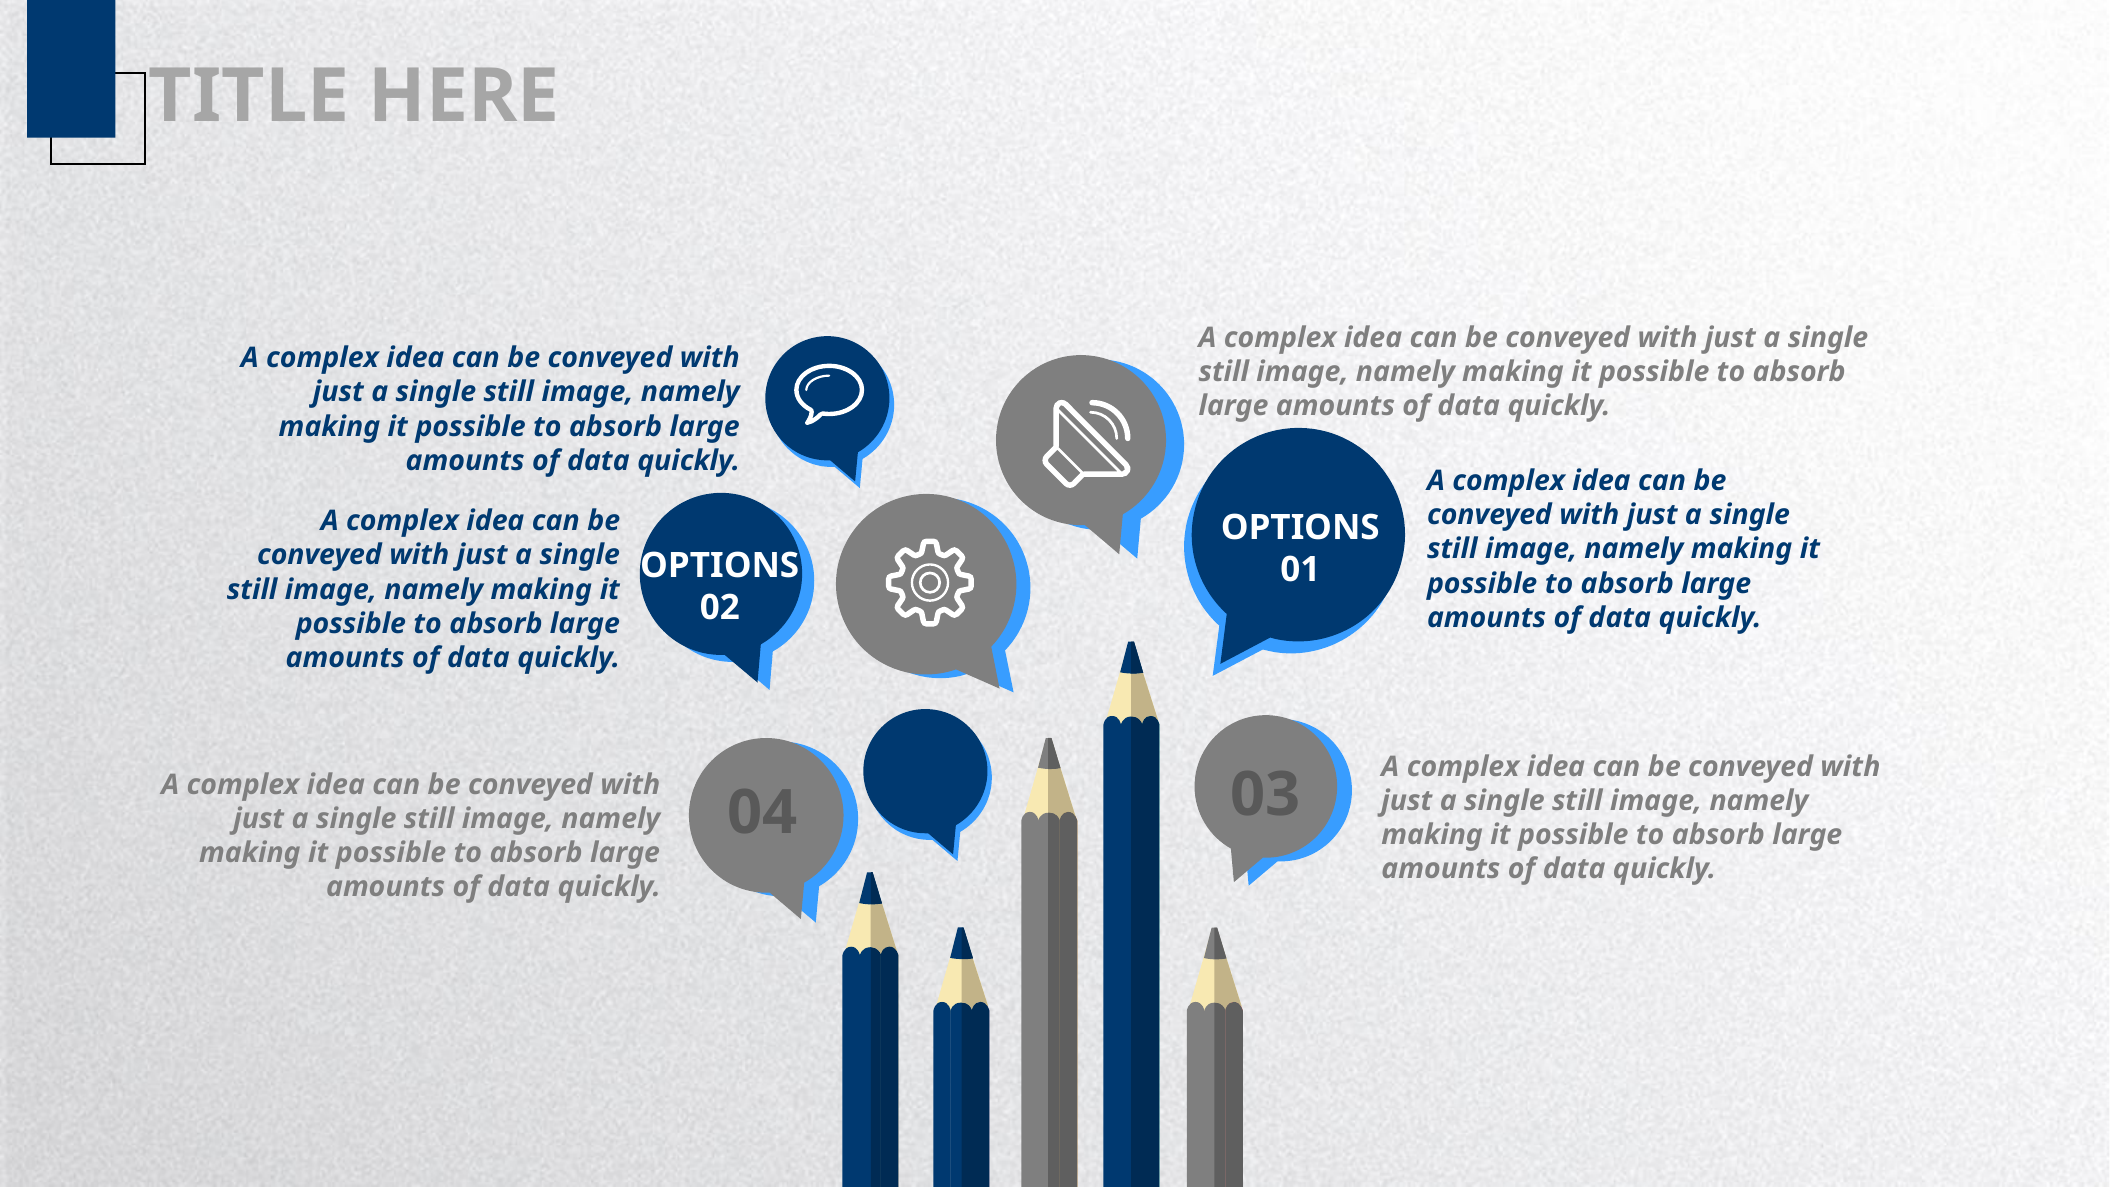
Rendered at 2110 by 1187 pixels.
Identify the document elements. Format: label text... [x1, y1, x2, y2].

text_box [688, 737, 859, 923]
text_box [933, 927, 990, 1187]
text_box A complex idea can be conveyed with just a single still image, namely making it possible to absorb large amounts of data quickly. [202, 331, 756, 484]
text_box [26, 0, 116, 139]
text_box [765, 336, 895, 489]
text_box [1021, 737, 1078, 1187]
text_box TITLE HERE [149, 46, 561, 137]
text_box A complex idea can be conveyed with just a single still image, namely making it possible to absorb large amounts of data quickly. [1366, 740, 1924, 892]
text_box A complex idea can be conveyed with just a single still image, namely making it possible to absorb large amounts of data quickly. [1416, 454, 1848, 641]
text_box A complex idea can be conveyed with just a single still image, namely making it possible to absorb large amounts of data quickly. [119, 758, 676, 910]
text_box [995, 355, 1185, 559]
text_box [842, 872, 899, 1187]
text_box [1194, 715, 1352, 886]
picture [0, 0, 2110, 1187]
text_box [624, 492, 815, 690]
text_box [1178, 417, 1416, 676]
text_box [863, 709, 992, 861]
text_box [50, 72, 146, 165]
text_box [825, 483, 1037, 693]
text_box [1103, 641, 1160, 1187]
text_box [1186, 927, 1243, 1187]
text_box A complex idea can be conveyed with just a single still image, namely making it possible to absorb large amounts of data quickly. [200, 494, 624, 681]
text_box A complex idea can be conveyed with just a single still image, namely making it possible to absorb large amounts of data quickly. [1183, 311, 1923, 429]
